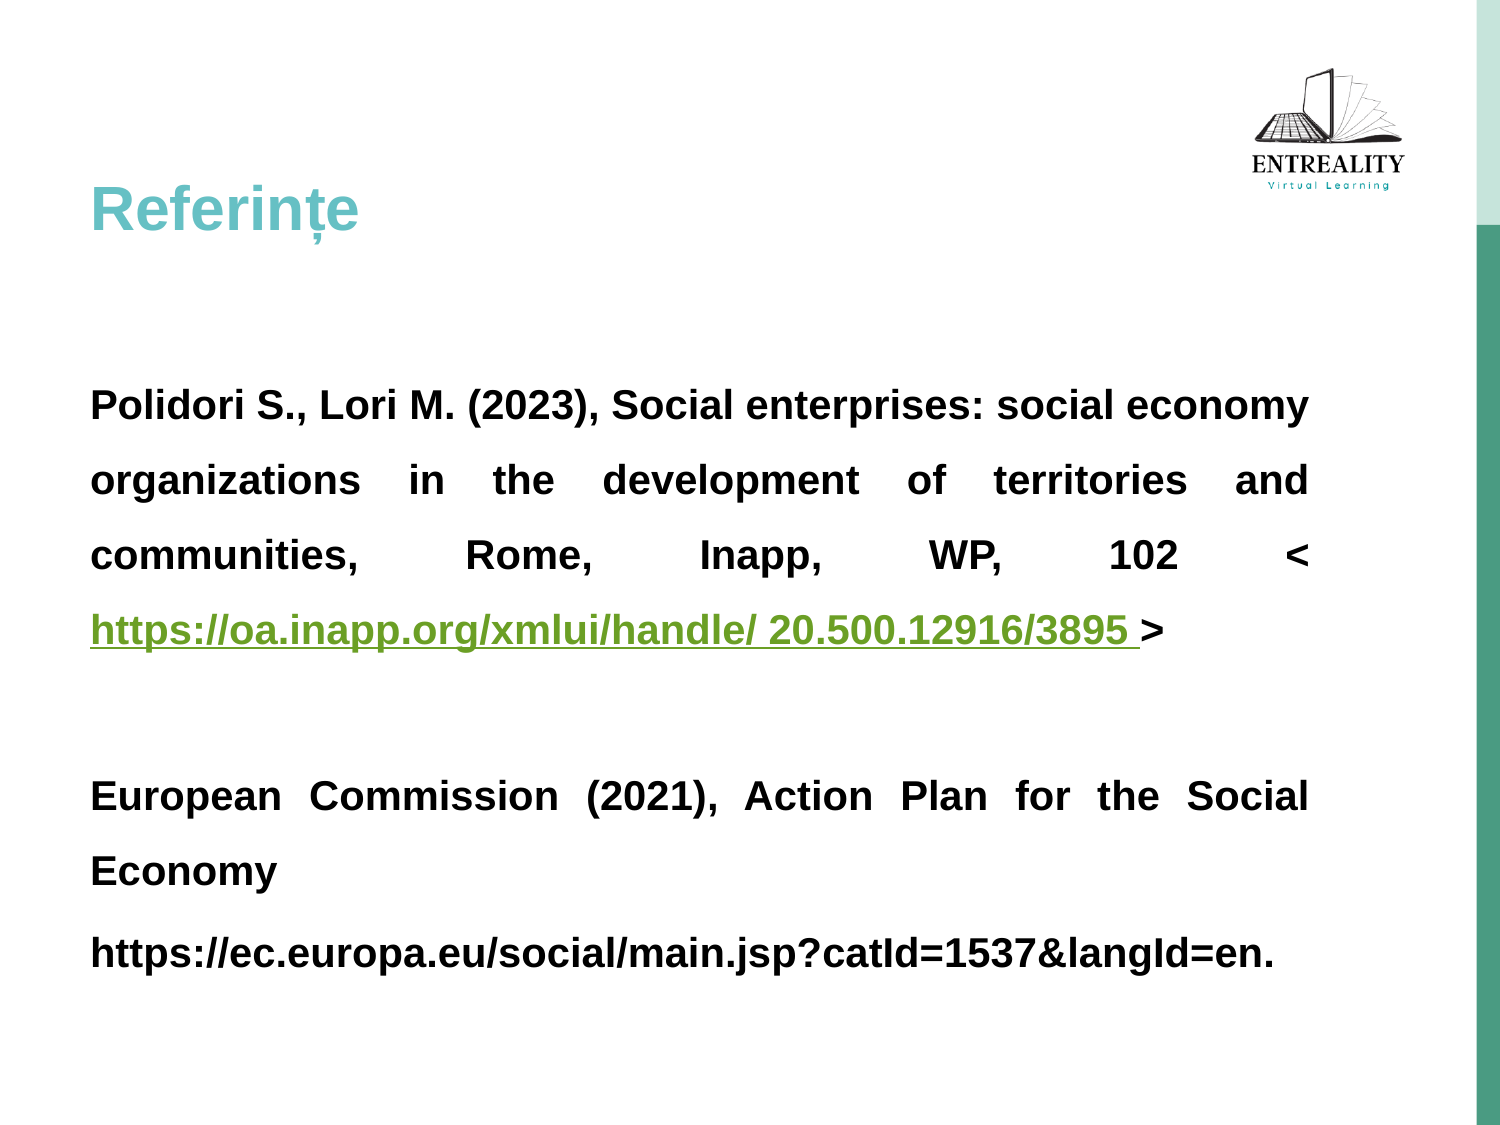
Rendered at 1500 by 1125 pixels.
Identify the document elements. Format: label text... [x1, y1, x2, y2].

title Referințe [75, 25, 1025, 250]
picture [1198, 0, 1458, 259]
list Polidori S., Lori M. (2023), Social enterprises: social economy organizations in the development of territories and communities, Rome, Inapp, WP, 102 < https://oa.inapp.org/xmlui/handle/ 20.500.12916/3895 > European Commission (2021), Action Plan for the Social Economy https://ec.europa.eu/social/main.jsp?catId=1537&langId=en. [75, 287, 1325, 1005]
